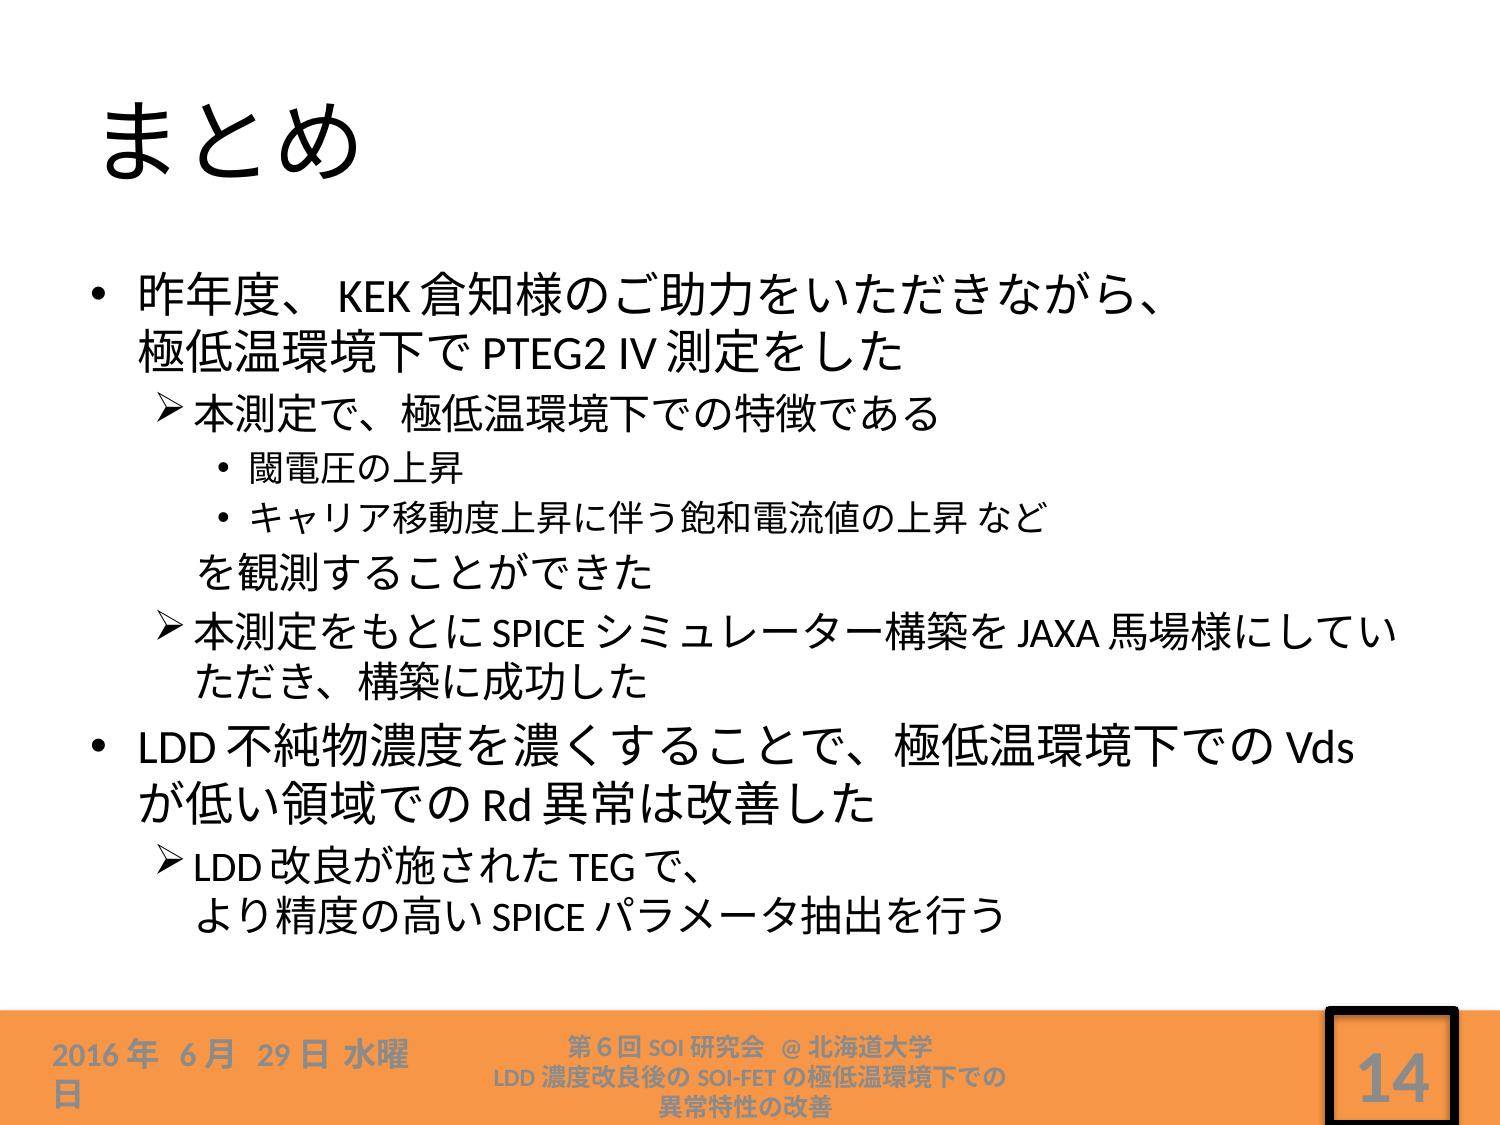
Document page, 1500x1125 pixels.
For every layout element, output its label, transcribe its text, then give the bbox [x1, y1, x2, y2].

title まとめ [75, 45, 1425, 233]
slide_number 14 [1308, 1042, 1476, 1103]
list 昨年度、KEK倉知様のご助力をいただきながら、 極低温環境下でPTEG2 IV測定をした 本測定で、極低温環境下での特徴である 閾電圧の上昇 キャリア移動度上昇に伴う飽和電流値の上昇 など を観測することができた 本測定をもとにSPICEシミュレーター構築をJAXA馬場様にしていただき、構築に成功した LDD不純物濃度を濃くすることで、極低温環境下でのVdsが低い領域でのRd異常は改善した LDD改良が施されたTEGで、 より精度の高いSPICEパラメータ抽出を行う [75, 256, 1425, 948]
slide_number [36, 1042, 395, 1103]
footer 第６回SOI研究会 @北海道大学 LDD濃度改良後のSOI-FETの極低温環境下での 異常特性の改善 [395, 1028, 1107, 1125]
